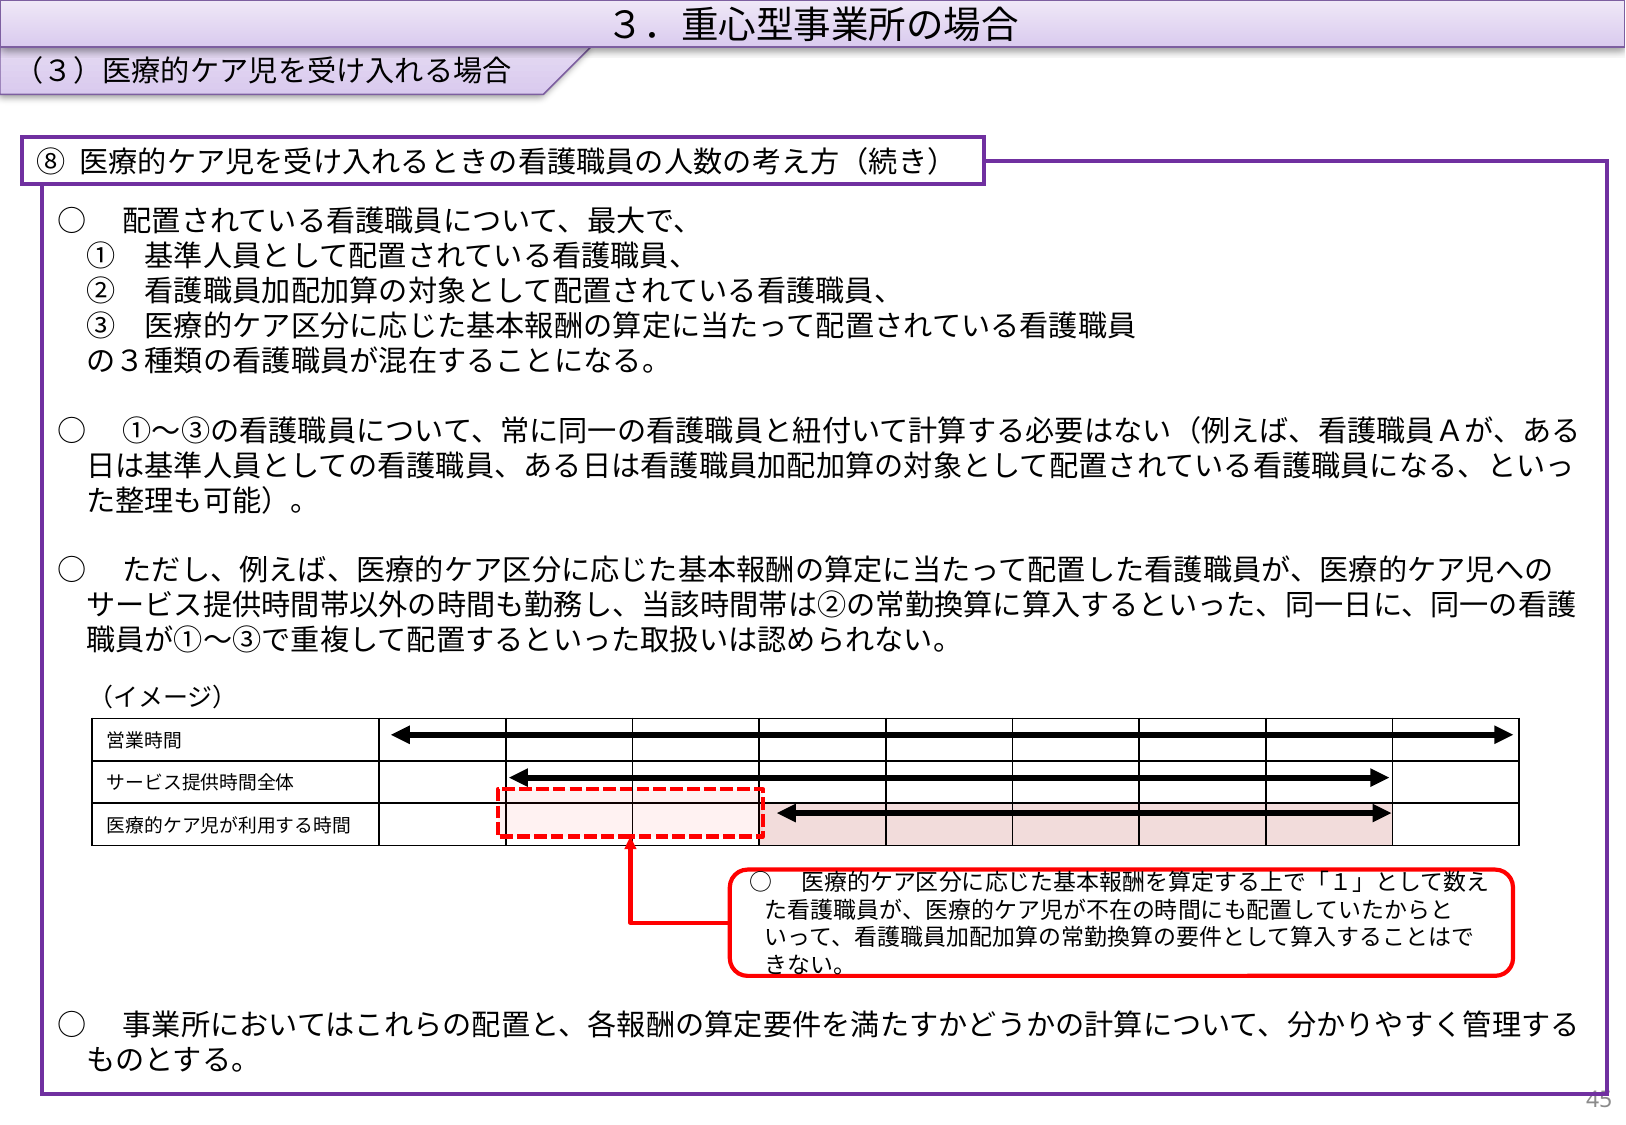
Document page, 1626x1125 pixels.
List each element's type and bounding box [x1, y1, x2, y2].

table_cell [633, 762, 758, 775]
text_box [0, 0, 1625, 96]
table_cell [1013, 816, 1138, 845]
table_cell [887, 804, 1012, 810]
table_header [93, 719, 378, 760]
table_header [1140, 738, 1265, 760]
table_cell [760, 762, 885, 775]
table_cell [1140, 762, 1265, 775]
table_header [887, 738, 1012, 760]
table_cell [887, 762, 1012, 775]
table_cell [1140, 781, 1265, 802]
table_header [1140, 719, 1265, 732]
table_header [1013, 738, 1138, 760]
table_header [633, 719, 758, 732]
table_cell [93, 804, 378, 845]
table_cell [1013, 781, 1138, 802]
table_cell [887, 781, 1012, 802]
table_header [1013, 719, 1138, 732]
table_cell [1267, 762, 1392, 802]
text_box [21, 137, 1608, 1094]
table_cell [380, 762, 505, 802]
table_header [1267, 719, 1392, 732]
table_header [507, 719, 632, 732]
table_cell [1393, 762, 1518, 802]
table_cell [1013, 804, 1138, 810]
table_header [1393, 719, 1518, 760]
table_header [507, 738, 632, 760]
table_cell [93, 762, 378, 802]
table_cell [1393, 804, 1518, 845]
table_header [633, 738, 758, 760]
table_cell [507, 837, 628, 845]
table_header [380, 719, 505, 760]
table_cell [1013, 762, 1138, 775]
table_cell [796, 804, 885, 810]
table_cell [760, 781, 885, 802]
table_cell [1267, 804, 1372, 810]
table_cell [1267, 814, 1392, 845]
slide_number [1248, 1070, 1625, 1125]
table_cell [507, 762, 632, 789]
table_cell [1376, 804, 1392, 812]
table_cell [760, 804, 885, 845]
table_header [760, 719, 885, 732]
table_header [1267, 738, 1392, 760]
table_cell [633, 781, 758, 789]
table_cell [528, 781, 632, 789]
table_cell [1140, 816, 1265, 845]
table_cell [380, 804, 505, 845]
table_cell [887, 816, 1012, 845]
table_cell [730, 837, 758, 845]
table_header [760, 738, 885, 760]
table_header [887, 719, 1012, 732]
table_cell [1140, 804, 1265, 810]
